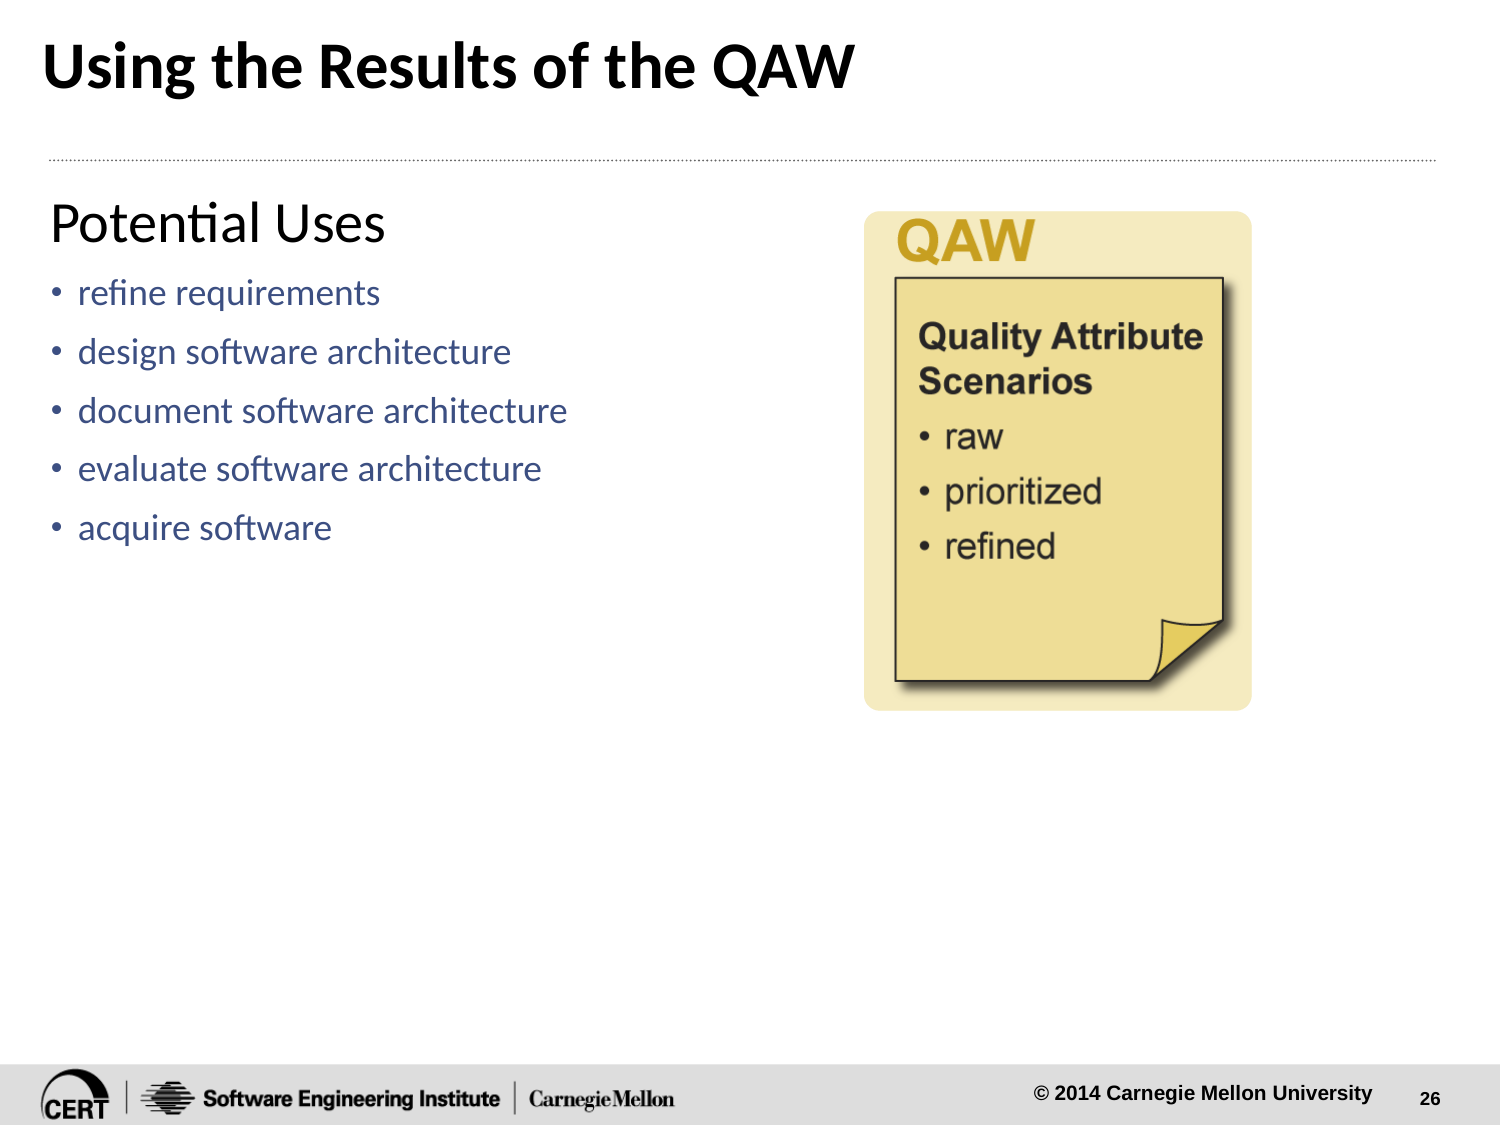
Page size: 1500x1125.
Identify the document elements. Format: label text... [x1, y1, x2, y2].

picture [24, 1065, 688, 1125]
picture [864, 211, 1253, 711]
list Potential Uses refine requirements design software architecture document software architecture evaluate software architecture acquire software [49, 187, 1438, 1001]
title Using the Results of the QAW [42, 37, 1434, 155]
